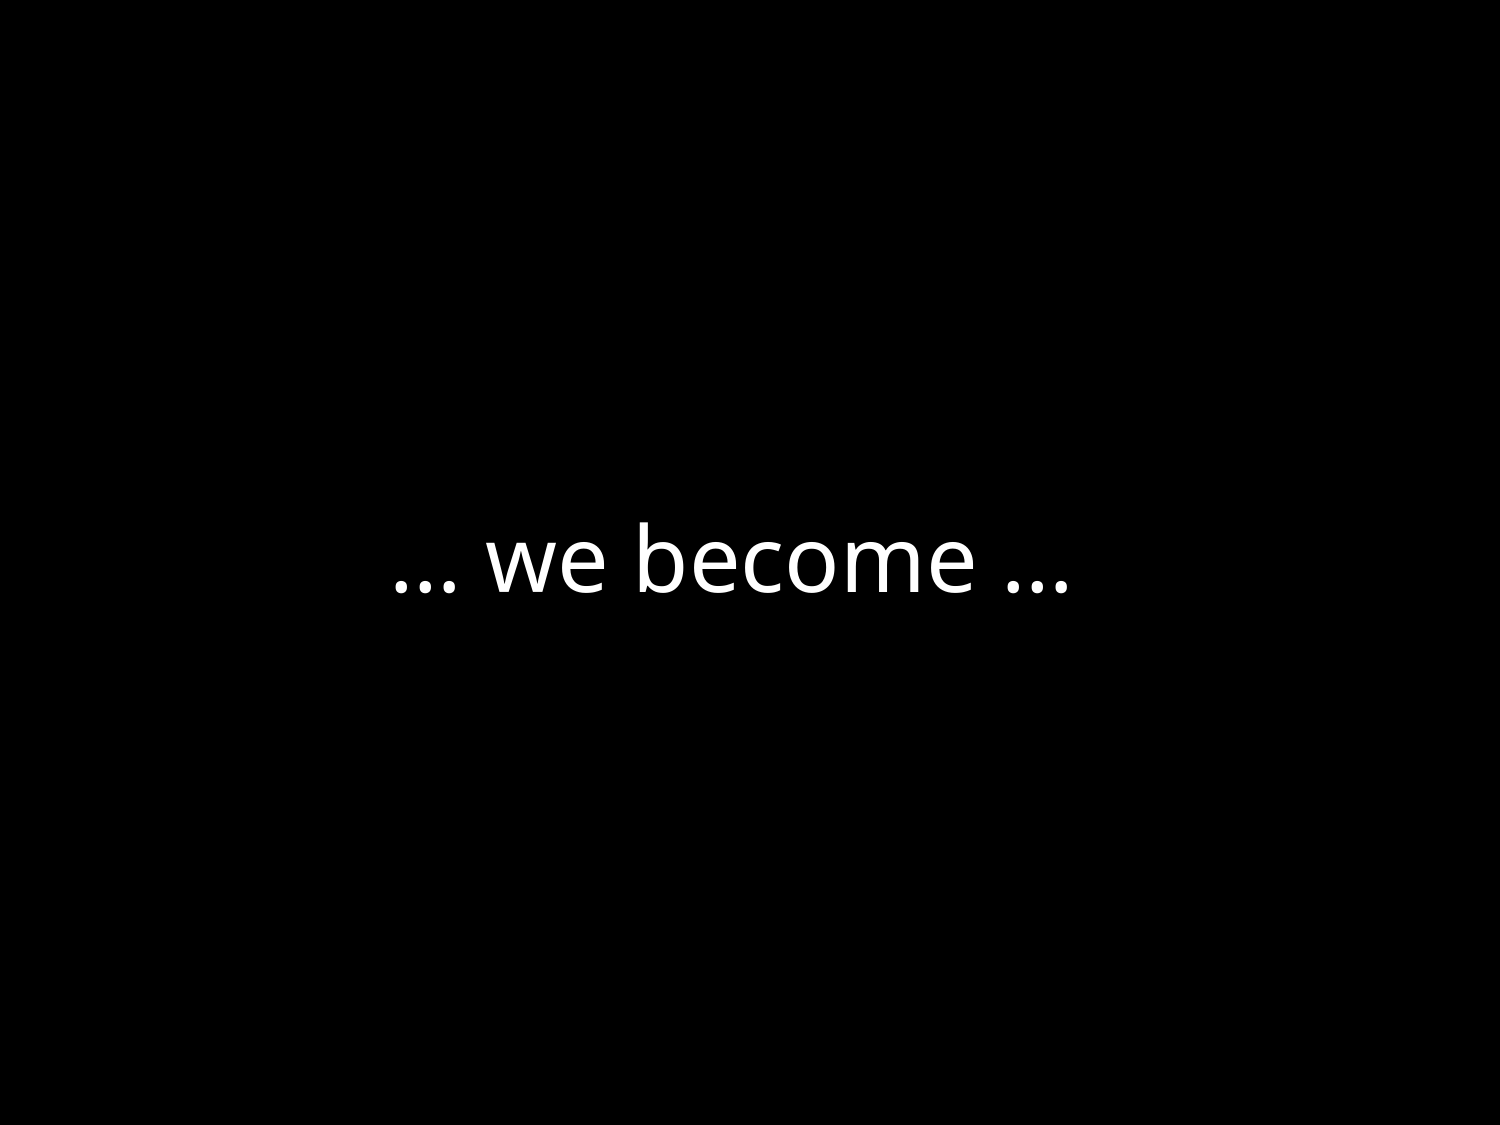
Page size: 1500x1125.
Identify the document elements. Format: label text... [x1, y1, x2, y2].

title … we become … [37, 462, 1450, 650]
